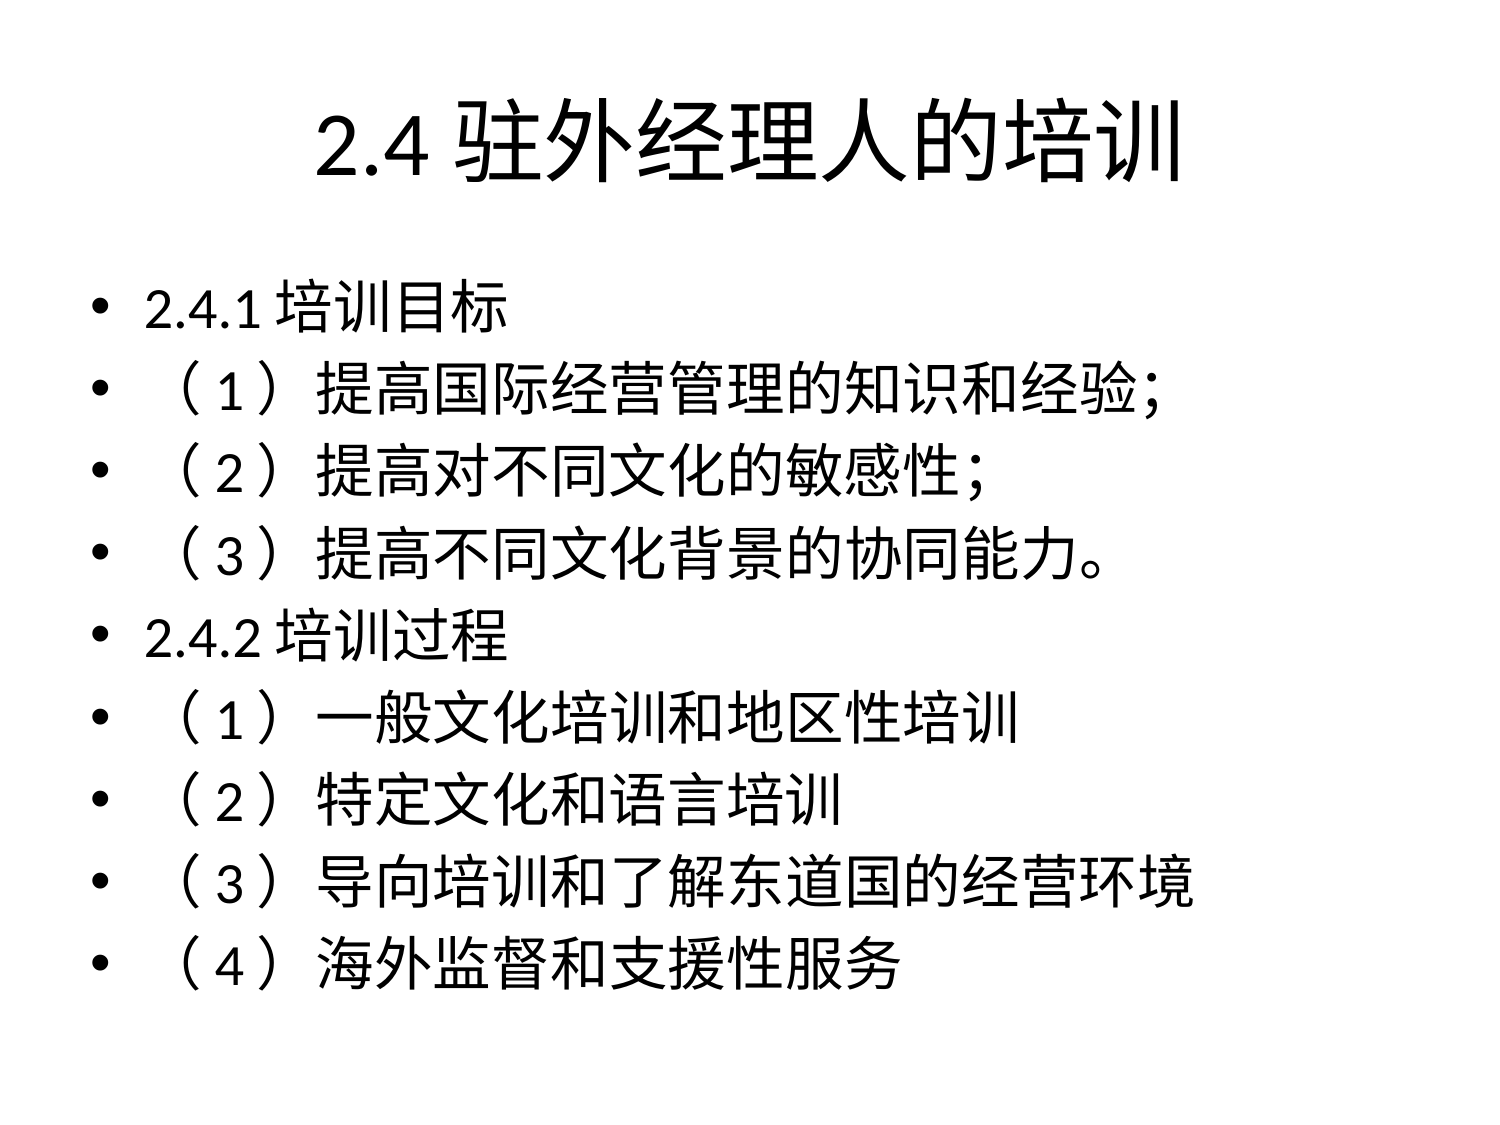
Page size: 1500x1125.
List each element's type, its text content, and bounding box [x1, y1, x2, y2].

title 2.4驻外经理人的培训 [75, 45, 1425, 233]
list 2.4.1培训目标 （1）提高国际经营管理的知识和经验； （2）提高对不同文化的敏感性； （3）提高不同文化背景的协同能力。 2.4.2培训过程 （1）一般文化培训和地区性培训 （2）特定文化和语言培训 （3）导向培训和了解东道国的经营环境 （4）海外监督和支援性服务 [75, 262, 1425, 1005]
